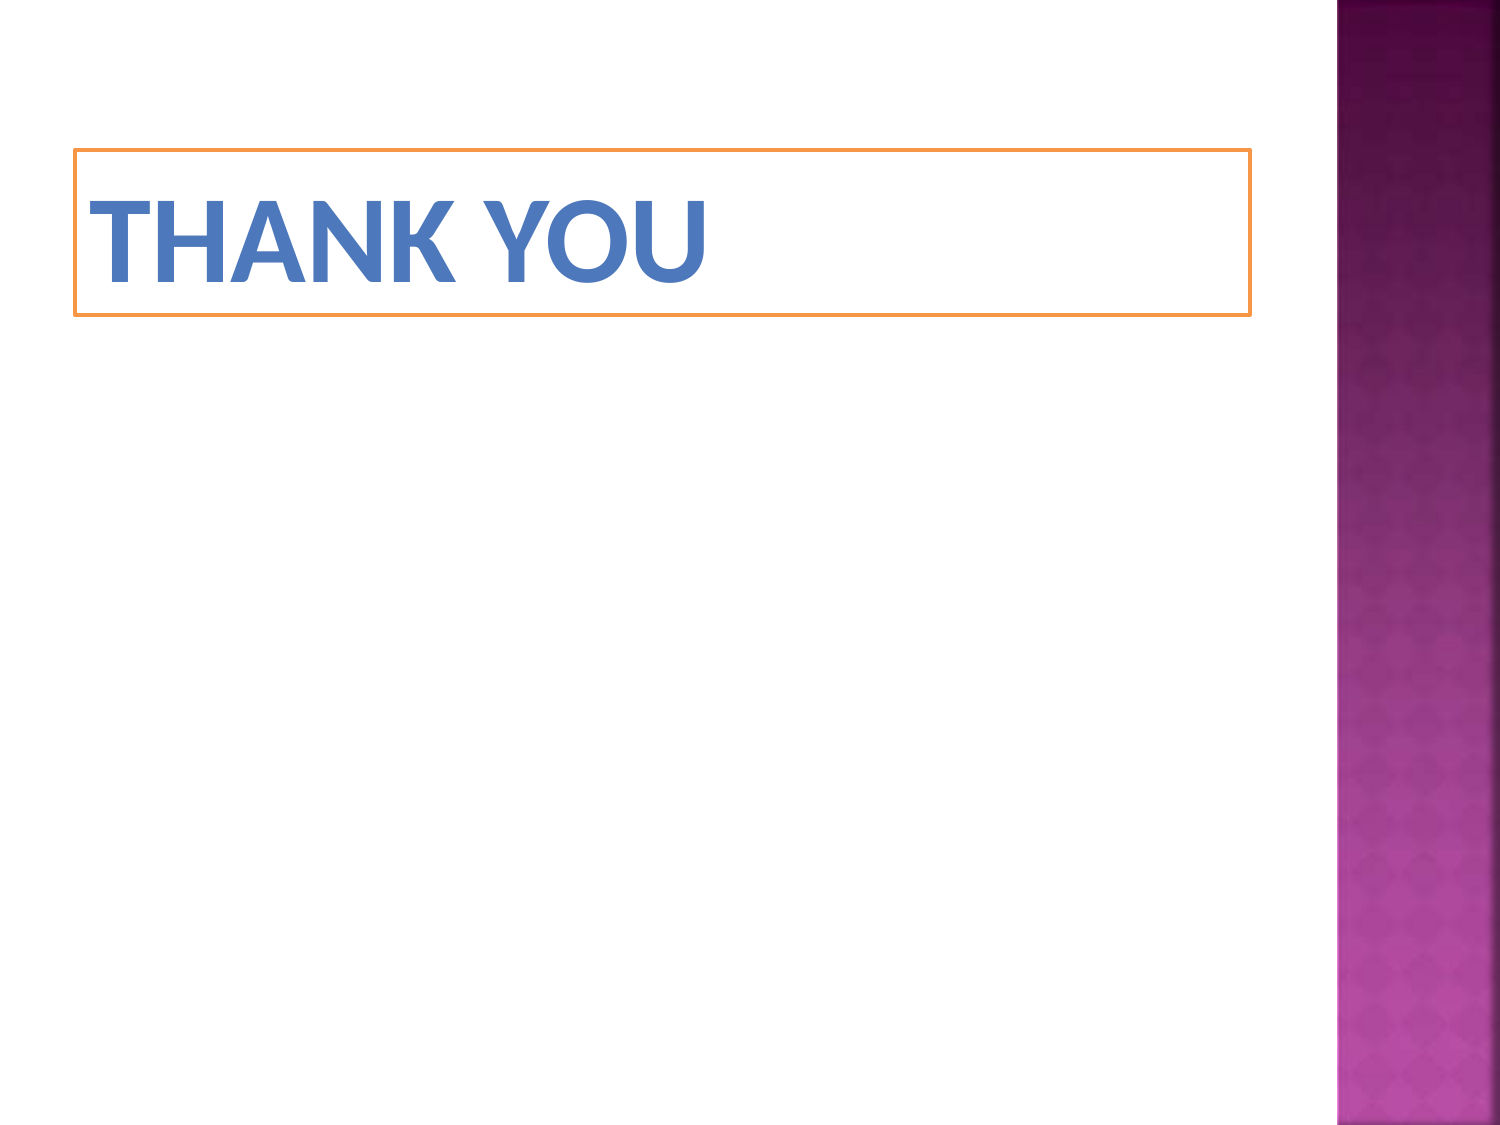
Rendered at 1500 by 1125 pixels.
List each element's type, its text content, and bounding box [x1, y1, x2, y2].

picture [1337, 0, 1500, 1125]
text_box Thank You [73, 148, 1252, 317]
